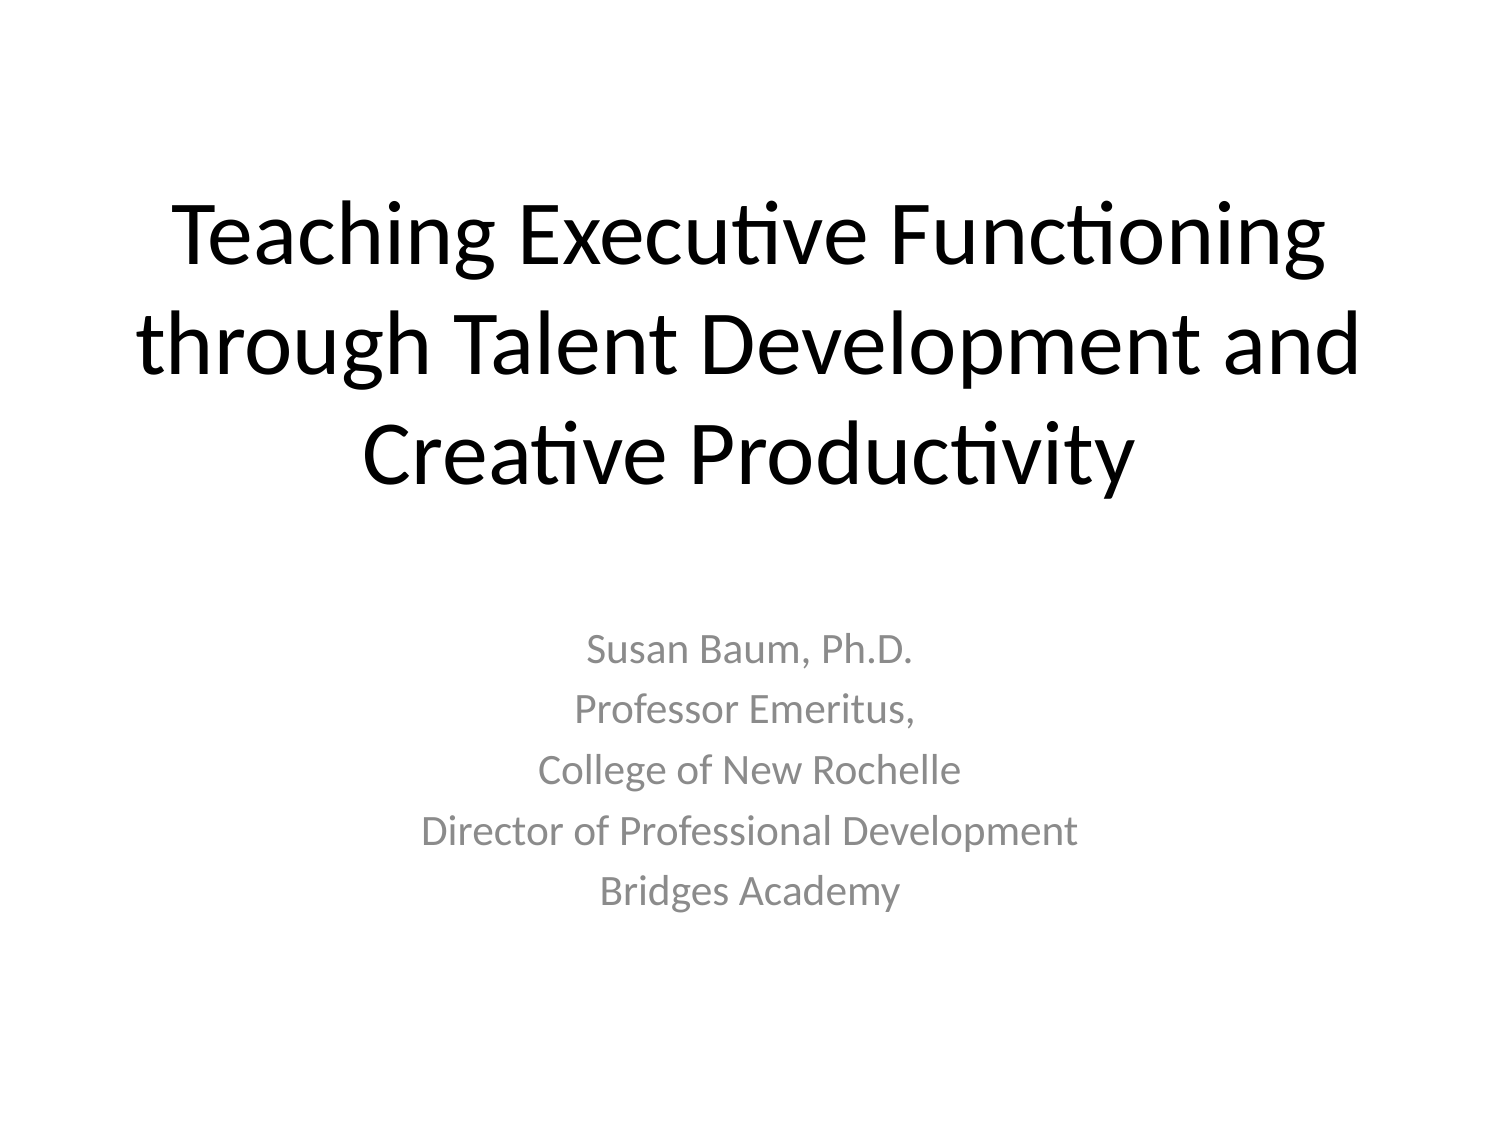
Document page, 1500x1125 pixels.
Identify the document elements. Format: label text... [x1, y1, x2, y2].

title Teaching Executive Functioning through Talent Development and Creative Productivity [112, 112, 1388, 563]
subtitle Susan Baum, Ph.D. Professor Emeritus, College of New Rochelle Director of Professional Development Bridges Academy [225, 612, 1275, 925]
